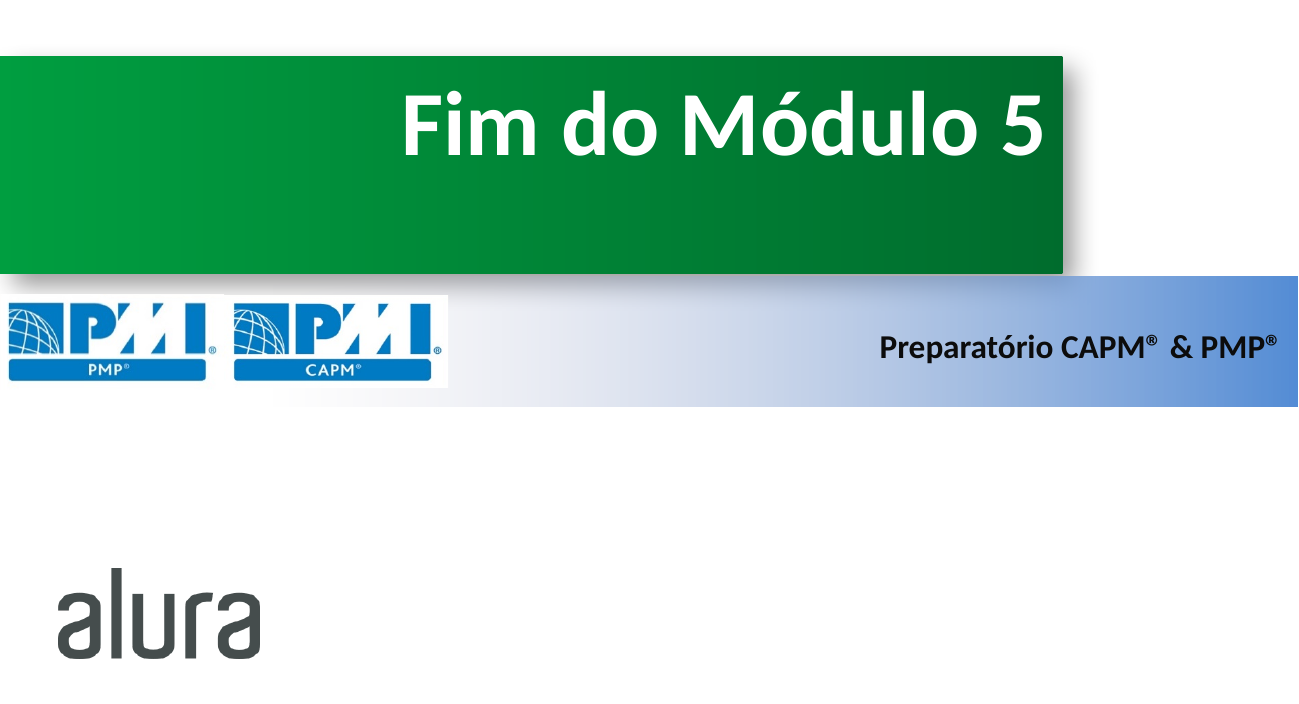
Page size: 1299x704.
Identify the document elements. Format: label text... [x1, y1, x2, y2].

picture [58, 568, 260, 660]
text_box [0, 294, 449, 390]
text_box [270, 276, 1298, 317]
text_box Fim do Módulo 5 [0, 56, 1063, 274]
text_box [270, 374, 1298, 407]
text_box Preparatório CAPM® & PMP® [452, 317, 1298, 374]
